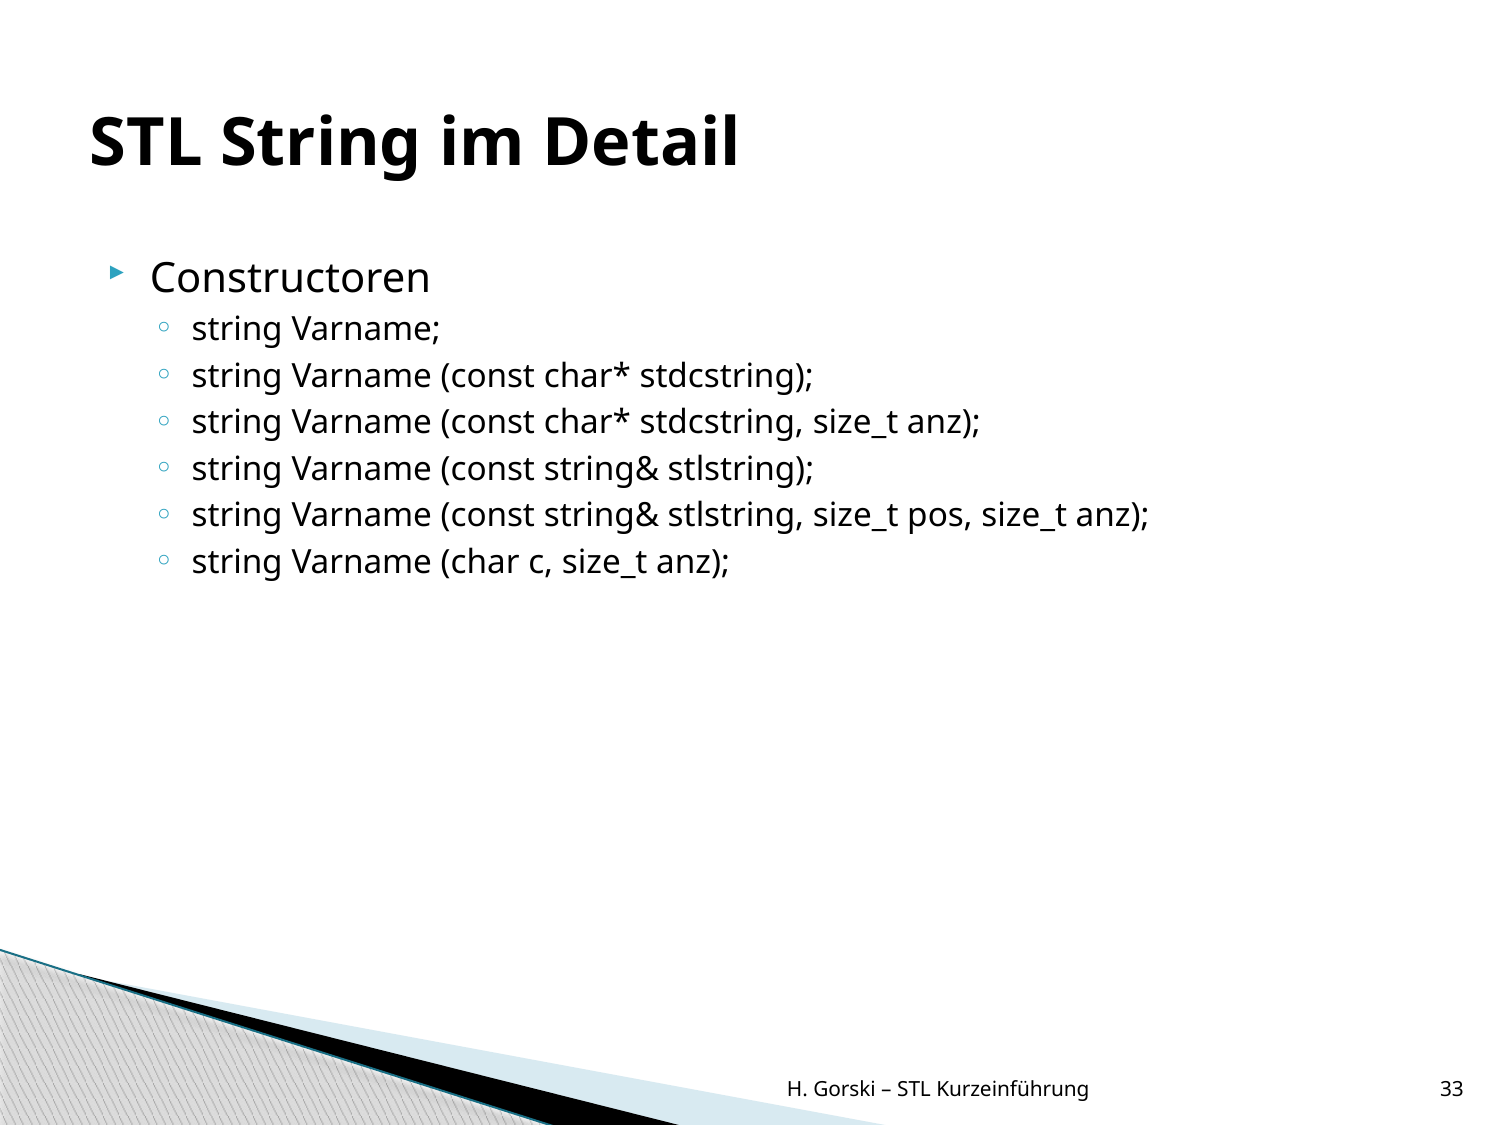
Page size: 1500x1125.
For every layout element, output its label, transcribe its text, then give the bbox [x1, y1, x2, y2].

footer H. Gorski – STL Kurzeinführung [718, 1051, 1105, 1112]
slide_number 33 [1418, 1051, 1479, 1112]
list Constructoren string Varname; string Varname (const char* stdcstring); string Varname (const char* stdcstring, size_t anz); string Varname (const string& stlstring); string Varname (const string& stlstring, size_t pos, size_t anz); string Varname (char c, size_t anz); [75, 243, 1425, 986]
title STL String im Detail [75, 45, 1425, 233]
